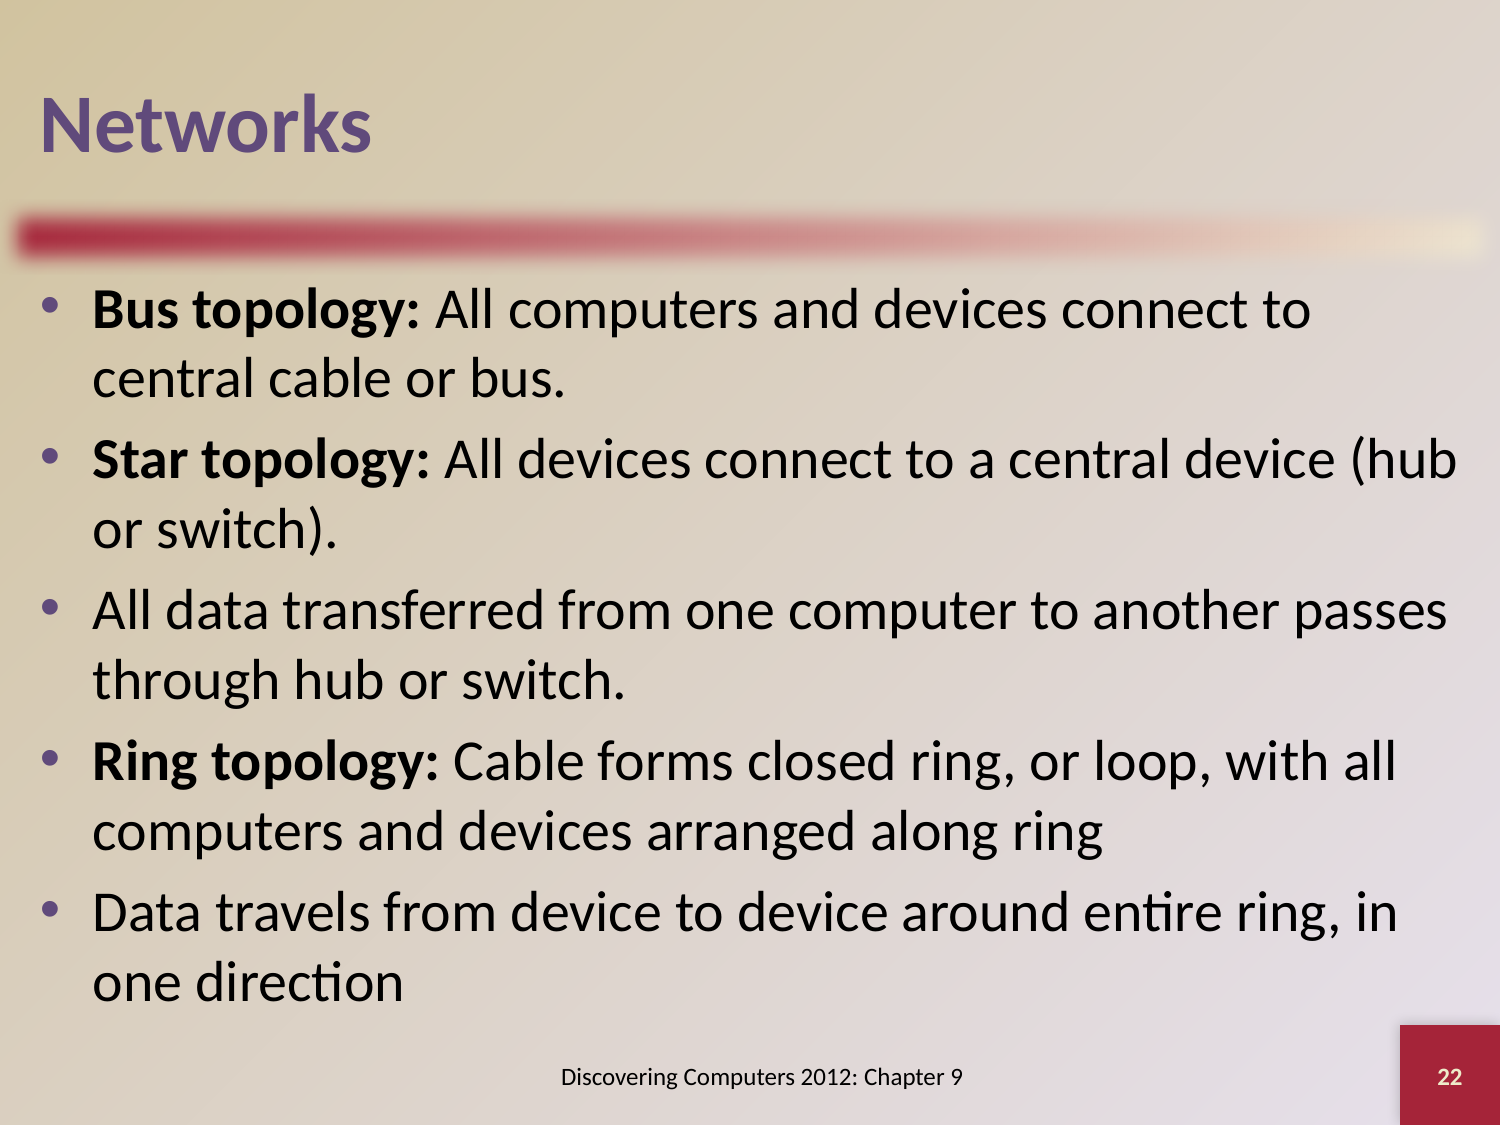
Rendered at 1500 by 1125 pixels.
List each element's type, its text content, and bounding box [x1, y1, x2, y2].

title Networks [24, 24, 1475, 213]
footer Discovering Computers 2012: Chapter 9 [450, 1037, 1075, 1113]
list Bus topology: All computers and devices connect to central cable or bus. Star topology: All devices connect to a central device (hub or switch). All data transferred from one computer to another passes through hub or switch. Ring topology: Cable forms closed ring, or loop, with all computers and devices arranged along ring Data travels from device to device around entire ring, in one direction [24, 262, 1475, 1025]
slide_number 22 [1400, 1025, 1500, 1125]
